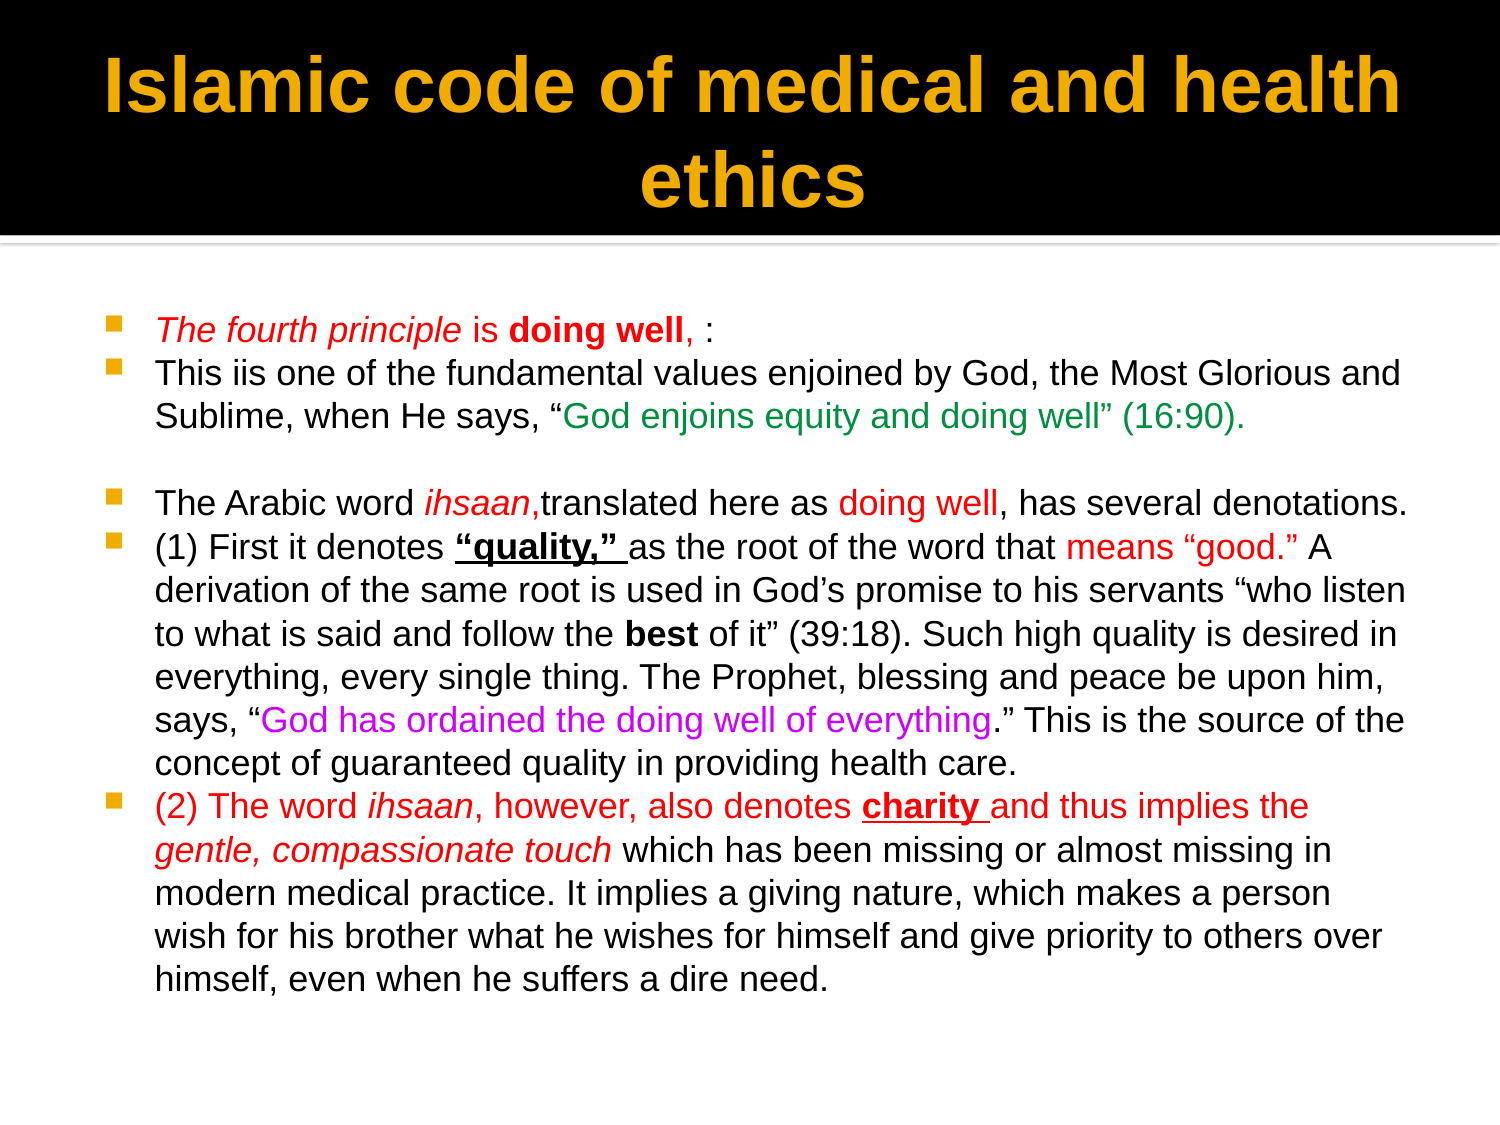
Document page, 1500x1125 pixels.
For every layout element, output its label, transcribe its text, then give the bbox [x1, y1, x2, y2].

list The fourth principle is doing well, : This iis one of the fundamental values enjoined by God, the Most Glorious and Sublime, when He says, “God enjoins equity and doing well” (16:90). The Arabic word ihsaan,translated here as doing well, has several denotations. (1) First it denotes “quality,” as the root of the word that means “good.” A derivation of the same root is used in God’s promise to his servants “who listen to what is said and follow the best of it” (39:18). Such high quality is desired in everything, every single thing. The Prophet, blessing and peace be upon him, says, “God has ordained the doing well of everything.” This is the source of the concept of guaranteed quality in providing health care. (2) The word ihsaan, however, also denotes charity and thus implies the gentle, compassionate touch which has been missing or almost missing in modern medical practice. It implies a giving nature, which makes a person wish for his brother what he wishes for himself and give priority to others over himself, even when he suffers a dire need. [75, 291, 1425, 1050]
title Islamic code of medical and health ethics [75, 25, 1425, 231]
